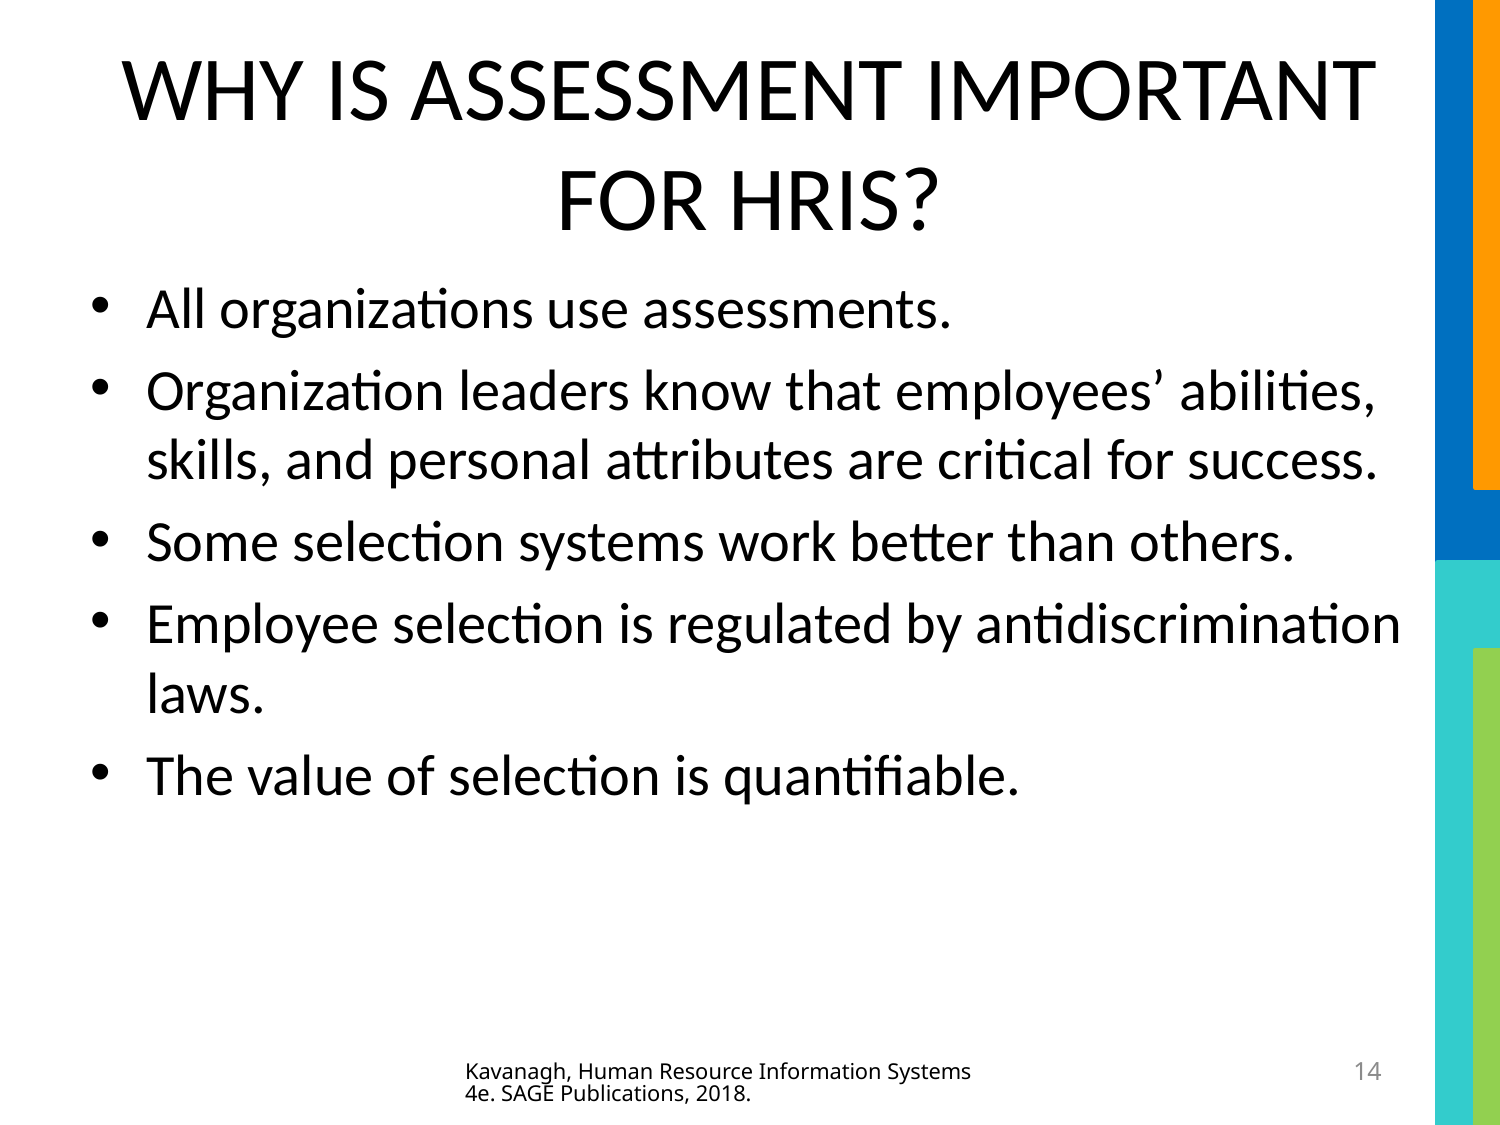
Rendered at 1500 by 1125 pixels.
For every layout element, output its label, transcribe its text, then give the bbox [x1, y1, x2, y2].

footer Kavanagh, Human Resource Information Systems 4e. SAGE Publications, 2018. [450, 1042, 1004, 1103]
slide_number 14 [1059, 1042, 1397, 1103]
title WHY IS ASSESSMENT IMPORTANT FOR HRIS? [75, 45, 1425, 233]
list All organizations use assessments. Organization leaders know that employees’ abilities, skills, and personal attributes are critical for success. Some selection systems work better than others. Employee selection is regulated by antidiscrimination laws. The value of selection is quantifiable. [75, 262, 1425, 1005]
